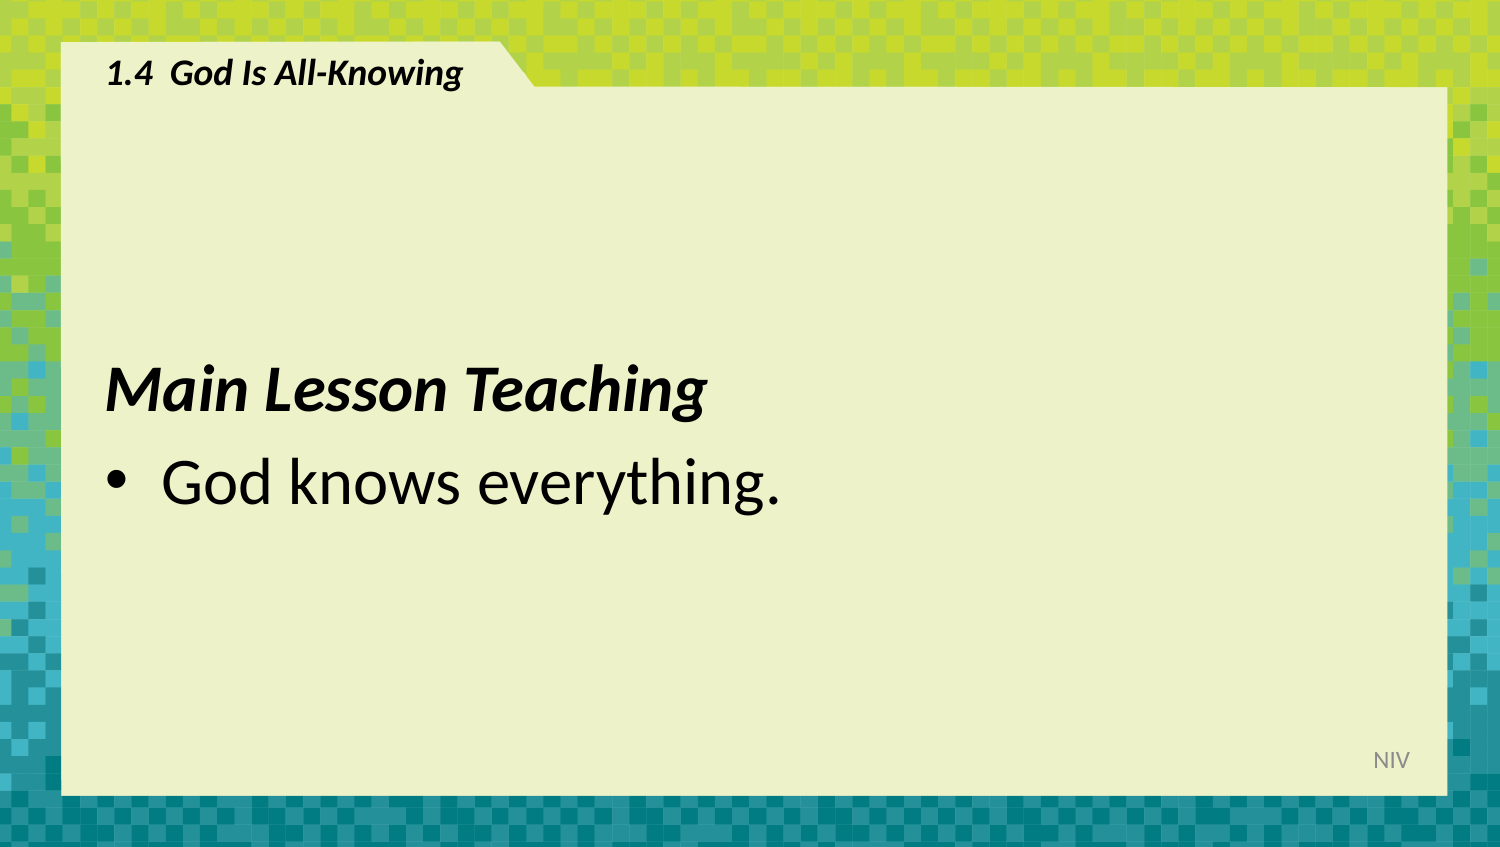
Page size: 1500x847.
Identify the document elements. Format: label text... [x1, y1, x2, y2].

list Main Lesson Teaching God knows everything. [89, 141, 1403, 722]
picture [0, 0, 1500, 847]
title 1.4 God Is All-Knowing [89, 33, 1420, 108]
footer NIV [950, 736, 1425, 782]
